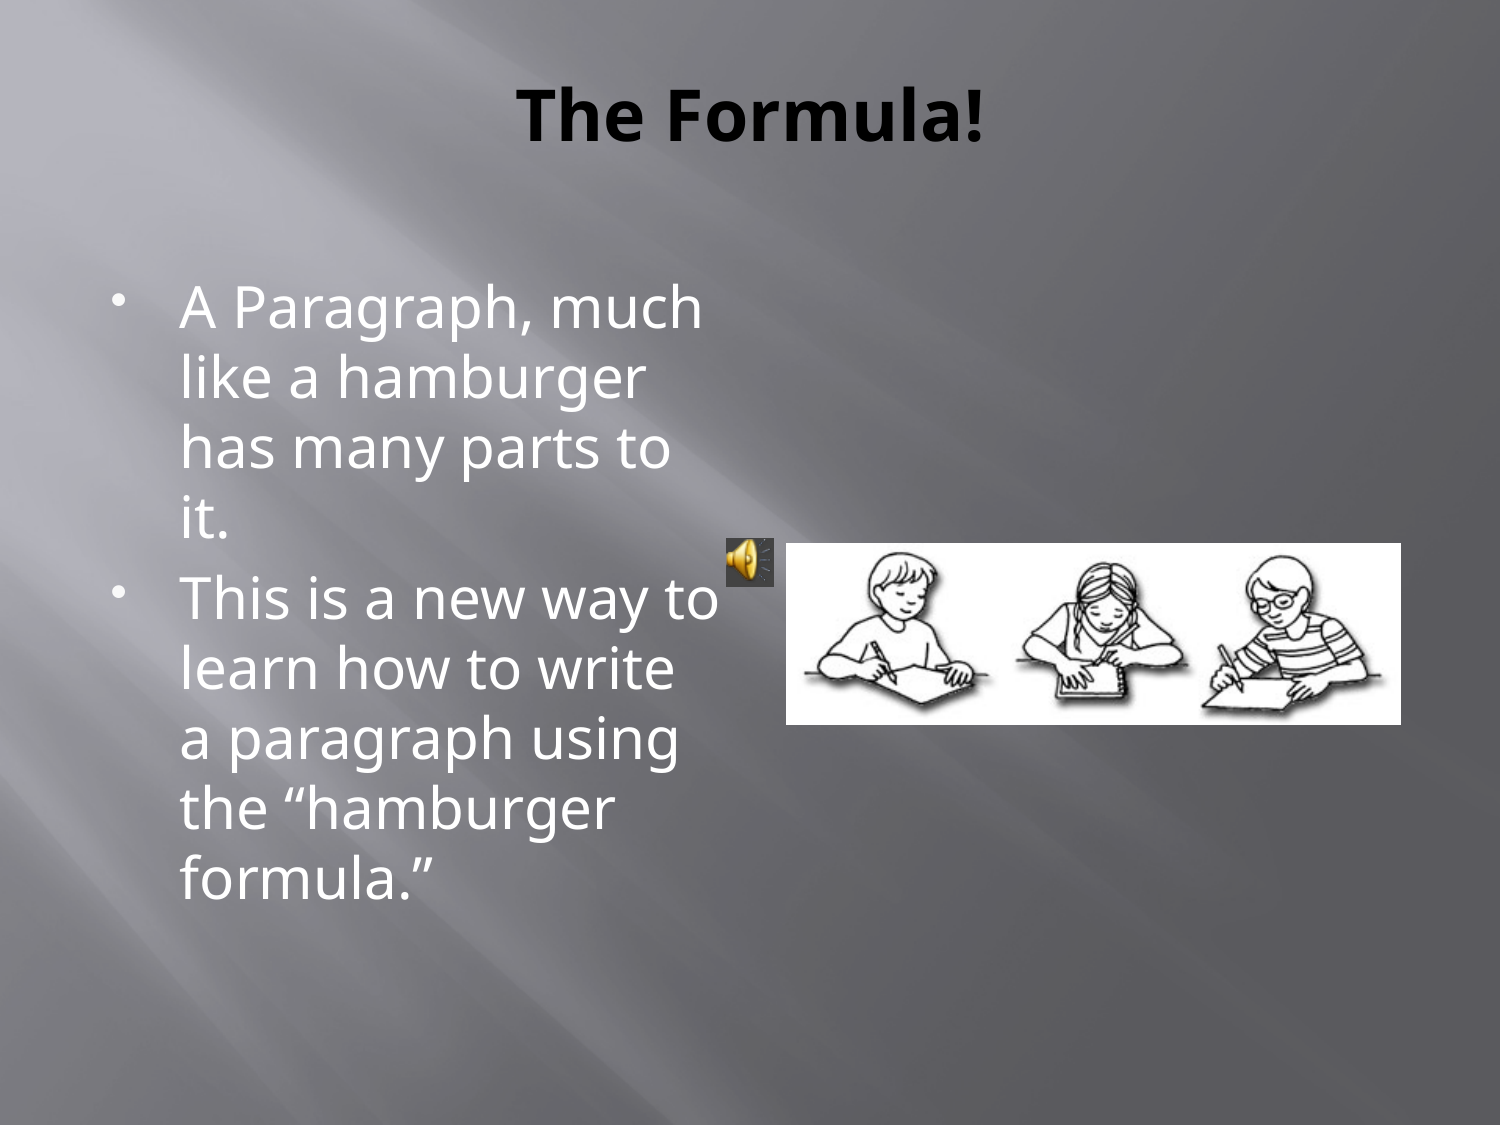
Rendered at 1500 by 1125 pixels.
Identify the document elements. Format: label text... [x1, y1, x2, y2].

list A Paragraph, much like a hamburger has many parts to it. This is a new way to learn how to write a paragraph using the “hamburger formula.” [75, 262, 738, 1005]
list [786, 542, 1401, 725]
title The Formula! [75, 62, 1425, 250]
picture [724, 537, 776, 588]
